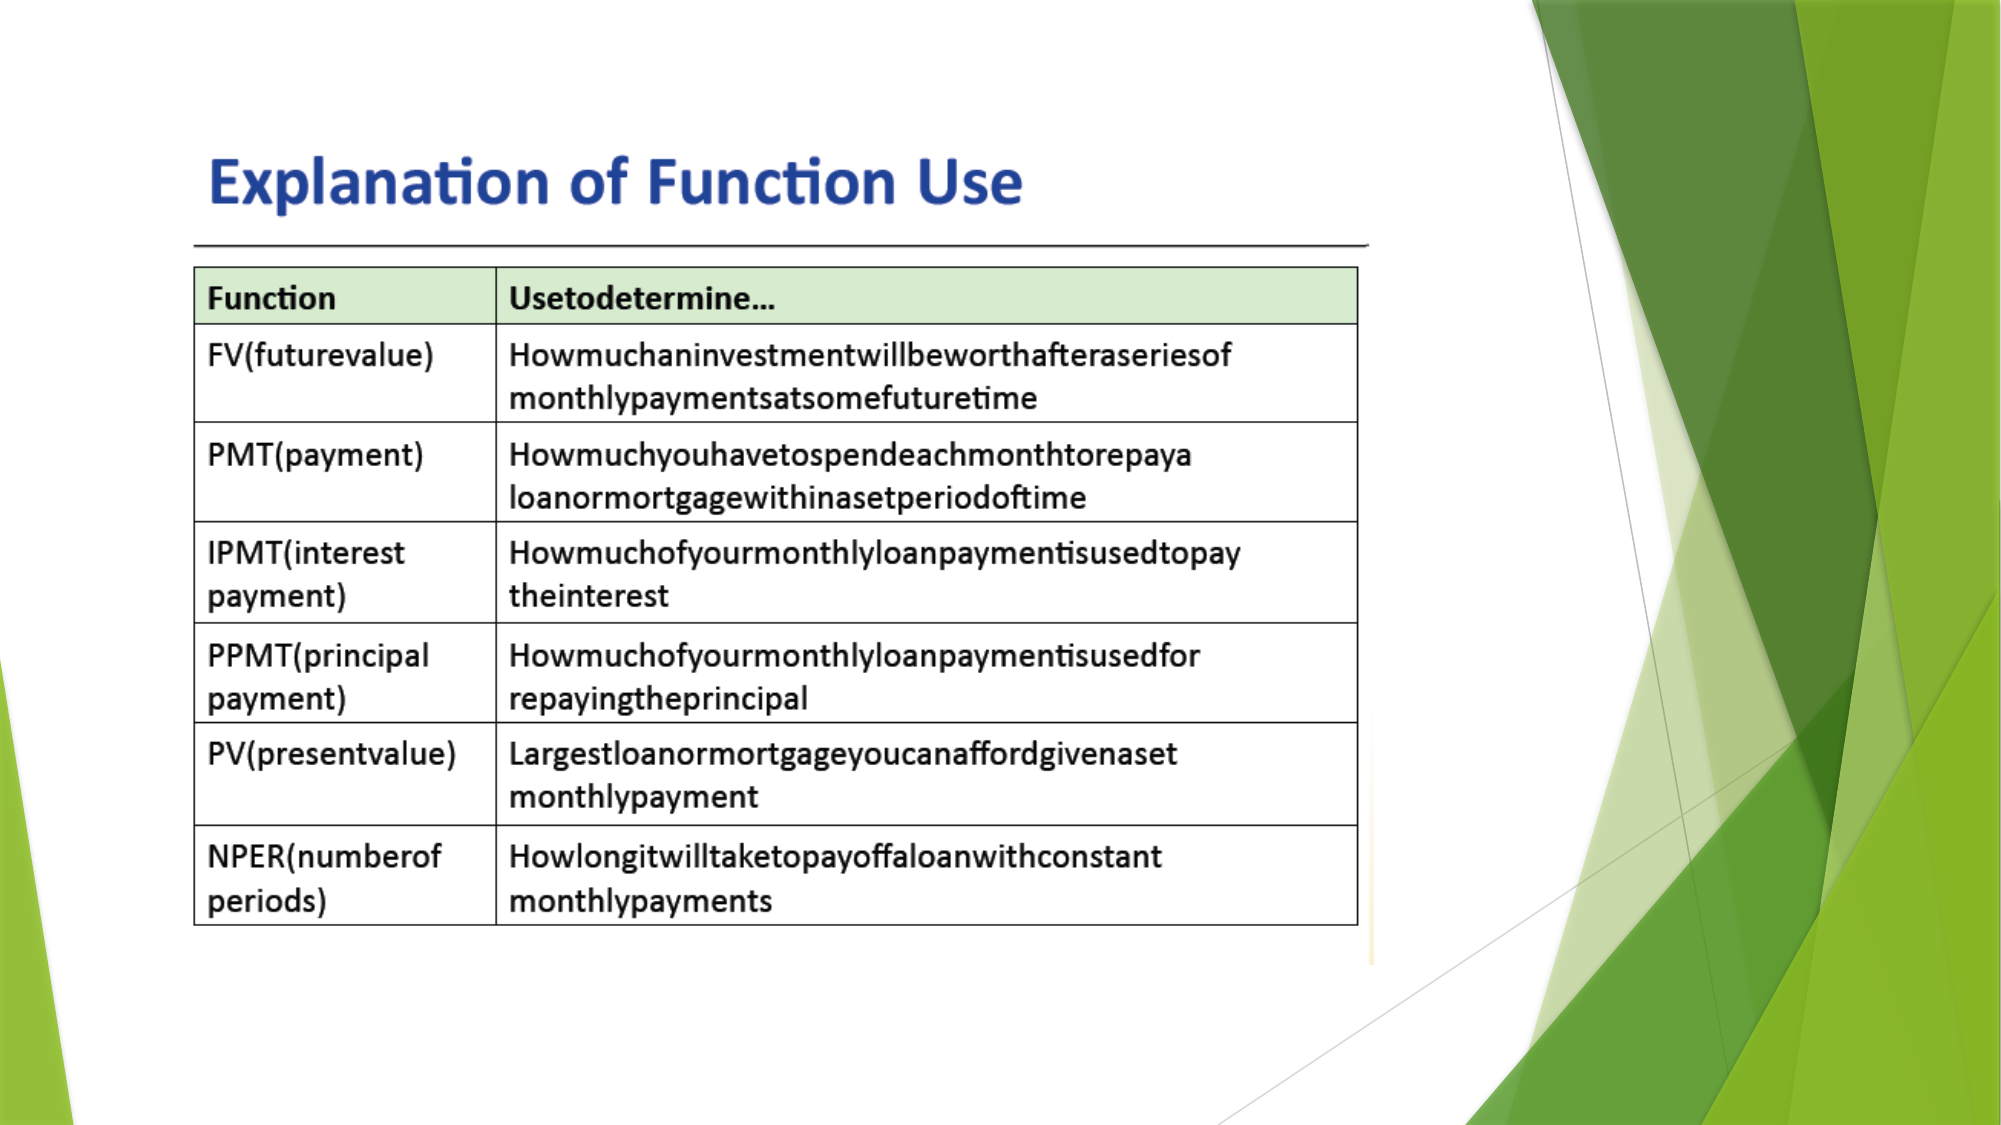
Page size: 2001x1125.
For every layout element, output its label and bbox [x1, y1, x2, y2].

picture [165, 133, 1375, 966]
